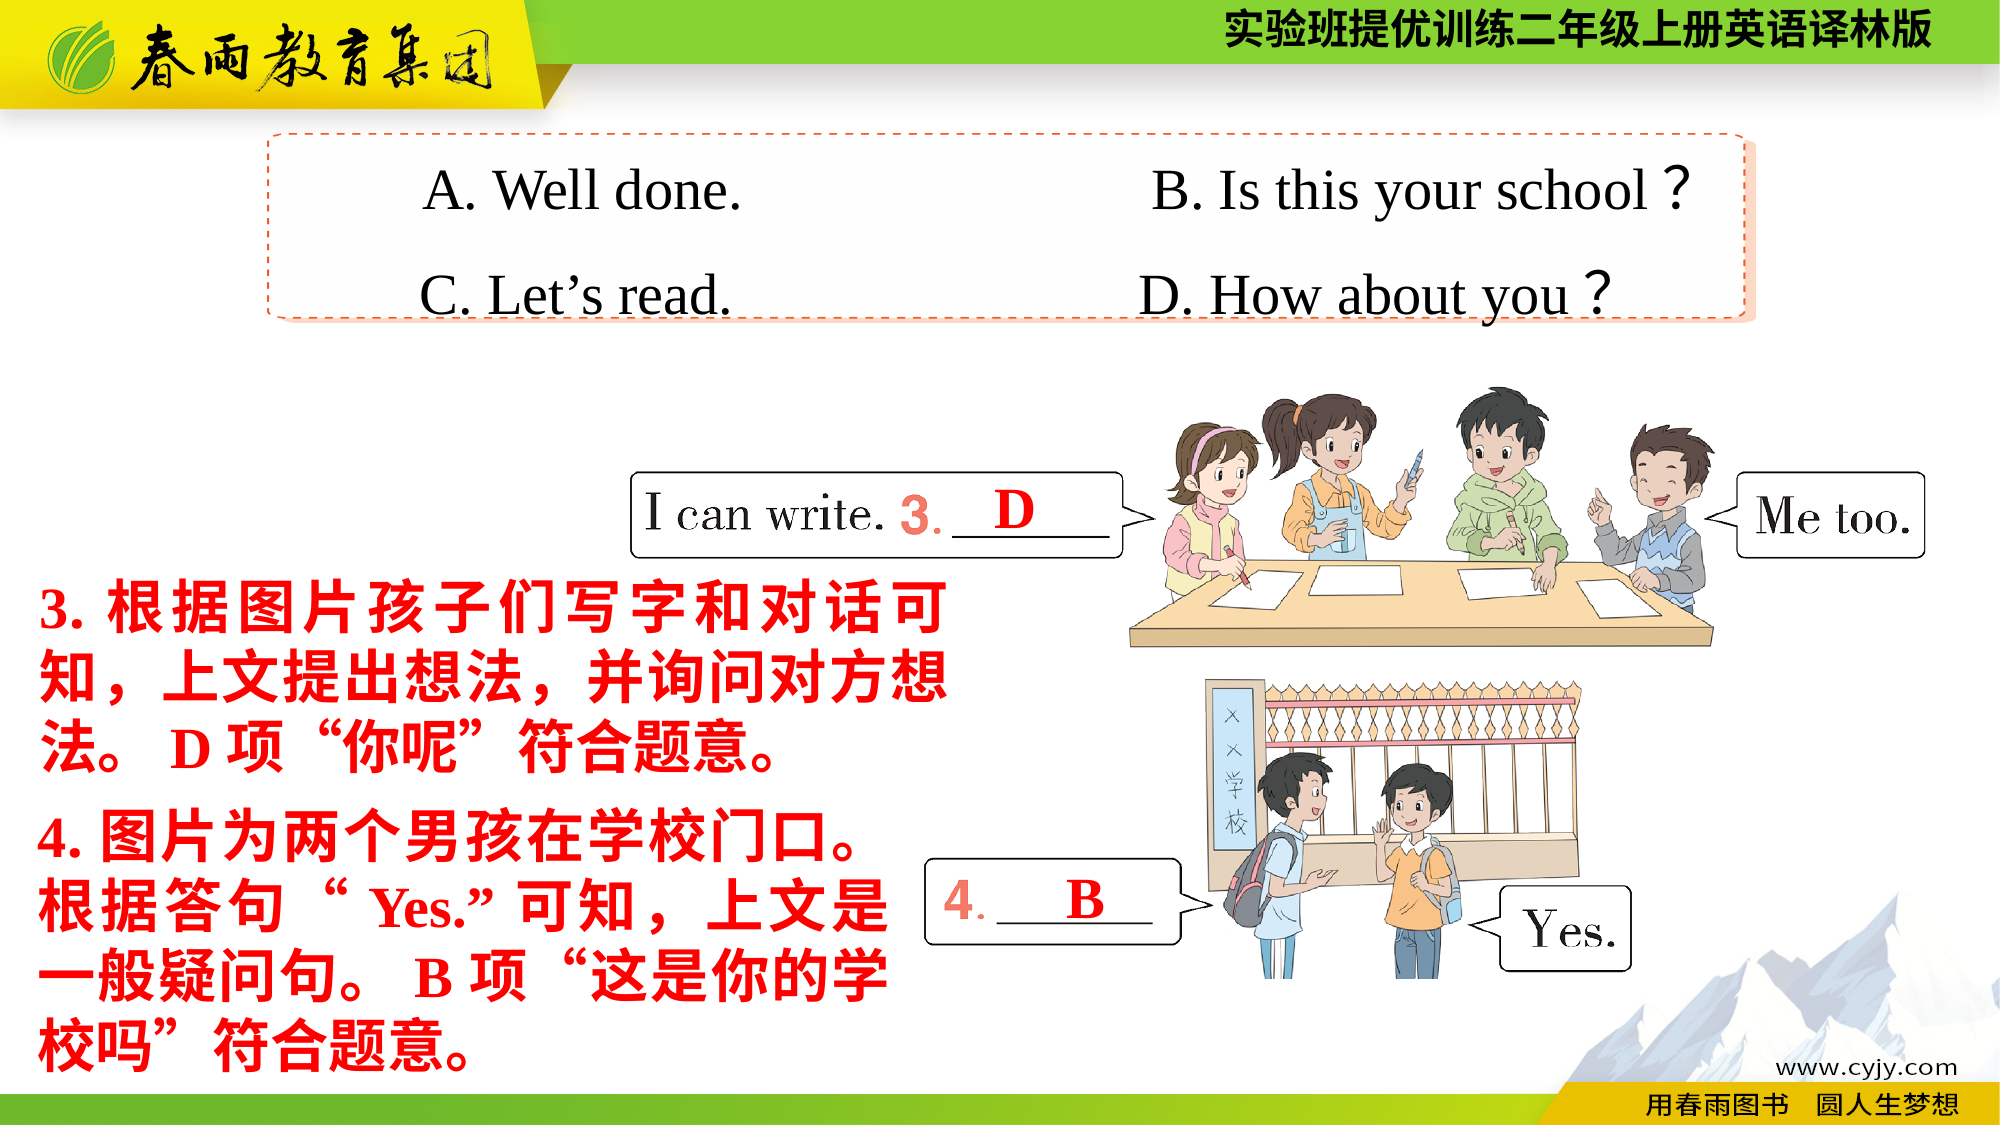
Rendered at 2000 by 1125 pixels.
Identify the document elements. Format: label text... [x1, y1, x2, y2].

text_box 4.图片为两个男孩在学校门口。根据答句“Yes.”可知，上文是一般疑问句。B项“这是你的学校吗”符合题意。 [22, 791, 906, 1087]
picture [0, 0, 2000, 1125]
text_box 3.根据图片孩子们写字和对话可知，上文提出想法，并询问对方想法。D项“你呢”符合题意。 [24, 563, 607, 788]
list A. Well done. B. Is this your school？ C. Let’s read. D. How about you？ [59, 108, 1944, 337]
